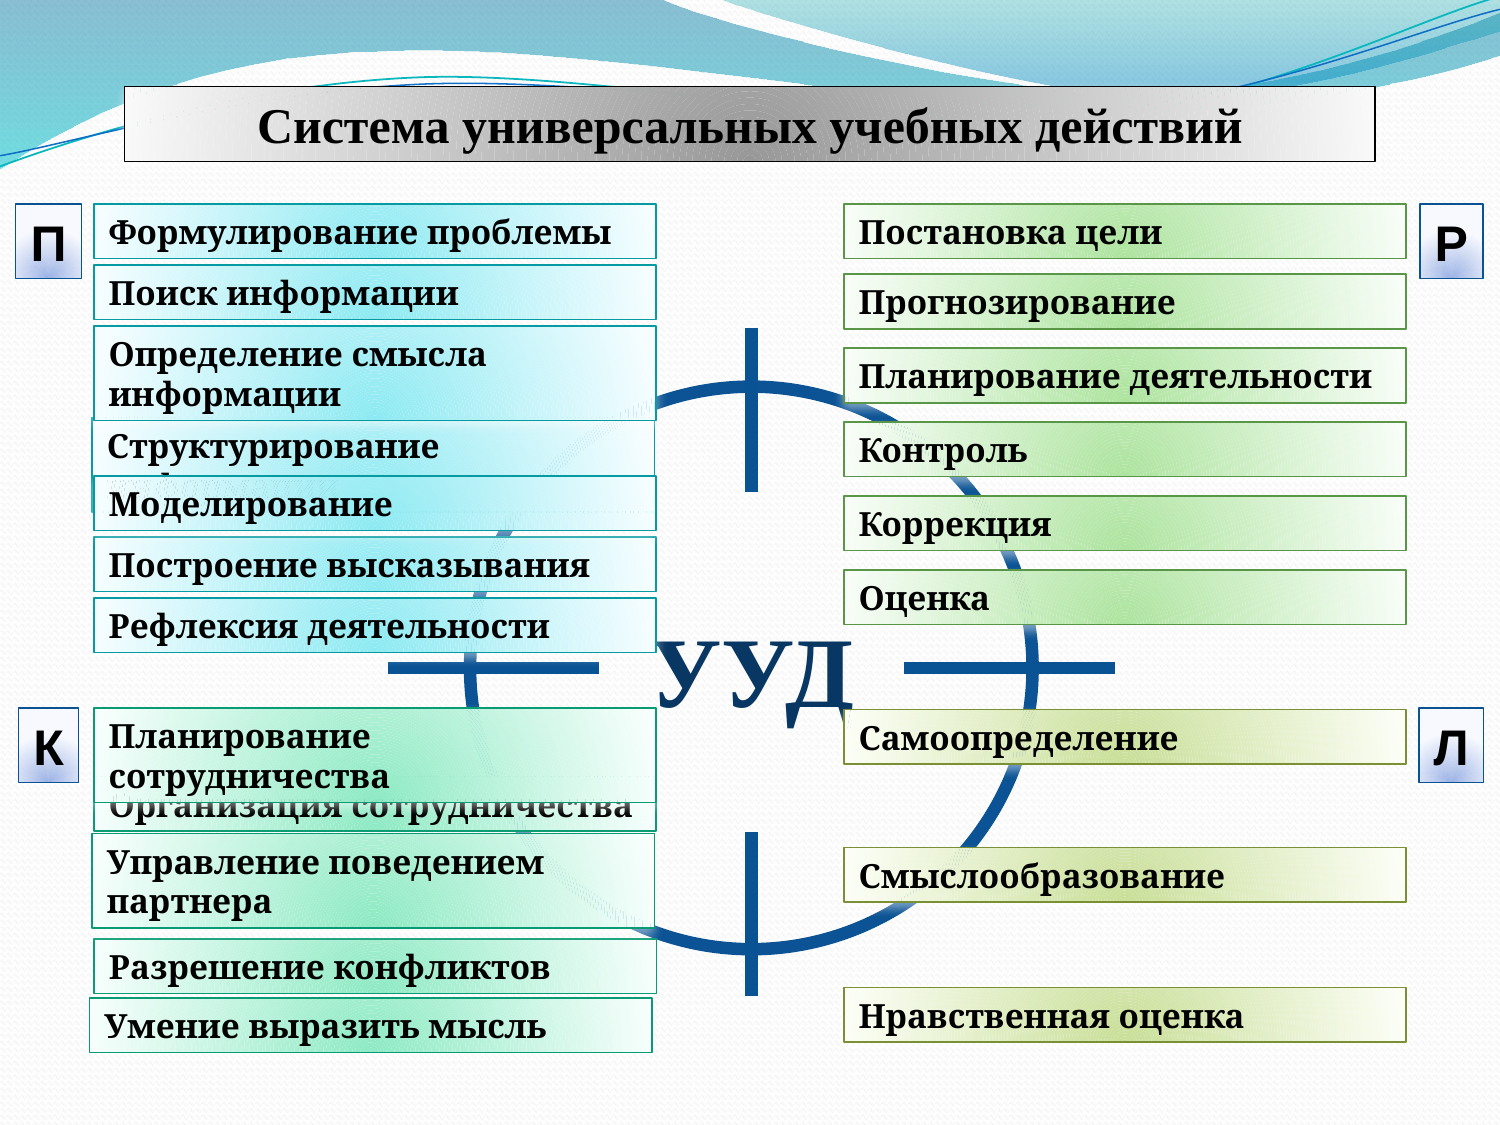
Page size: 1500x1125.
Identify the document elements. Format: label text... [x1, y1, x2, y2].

text_box Управление поведением партнера [91, 833, 380, 929]
text_box Система универсальных учебных действий [124, 86, 1376, 162]
text_box П [15, 203, 82, 279]
text_box Л [1418, 707, 1484, 783]
text_box Организация сотрудничества [93, 813, 380, 832]
text_box Структурирование информации [91, 430, 380, 476]
text_box Моделирование [93, 475, 380, 531]
text_box Контроль [1121, 421, 1407, 477]
text_box Рефлексия деятельности [93, 597, 380, 653]
text_box Планирование деятельности [1121, 347, 1407, 404]
text_box Планирование сотрудничества [93, 707, 380, 803]
text_box Оценка [1121, 569, 1407, 625]
text_box Постановка цели [843, 203, 1407, 259]
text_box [387, 327, 1115, 997]
text_box Смыслообразование [1121, 847, 1407, 903]
text_box Коррекция [1121, 495, 1407, 551]
text_box Разрешение конфликтов [93, 941, 380, 994]
text_box К [18, 707, 79, 783]
text_box Умение выразить мысль [89, 997, 653, 1053]
text_box Поиск информации [93, 264, 657, 320]
text_box Нравственная оценка [843, 987, 1407, 1043]
text_box Построение высказывания [93, 542, 380, 592]
text_box Р [1419, 203, 1484, 279]
text_box Самоопределение [1121, 709, 1407, 765]
text_box Определение смысла информации [93, 325, 657, 421]
text_box Формулирование проблемы [93, 203, 657, 259]
text_box Прогнозирование [843, 273, 1407, 330]
